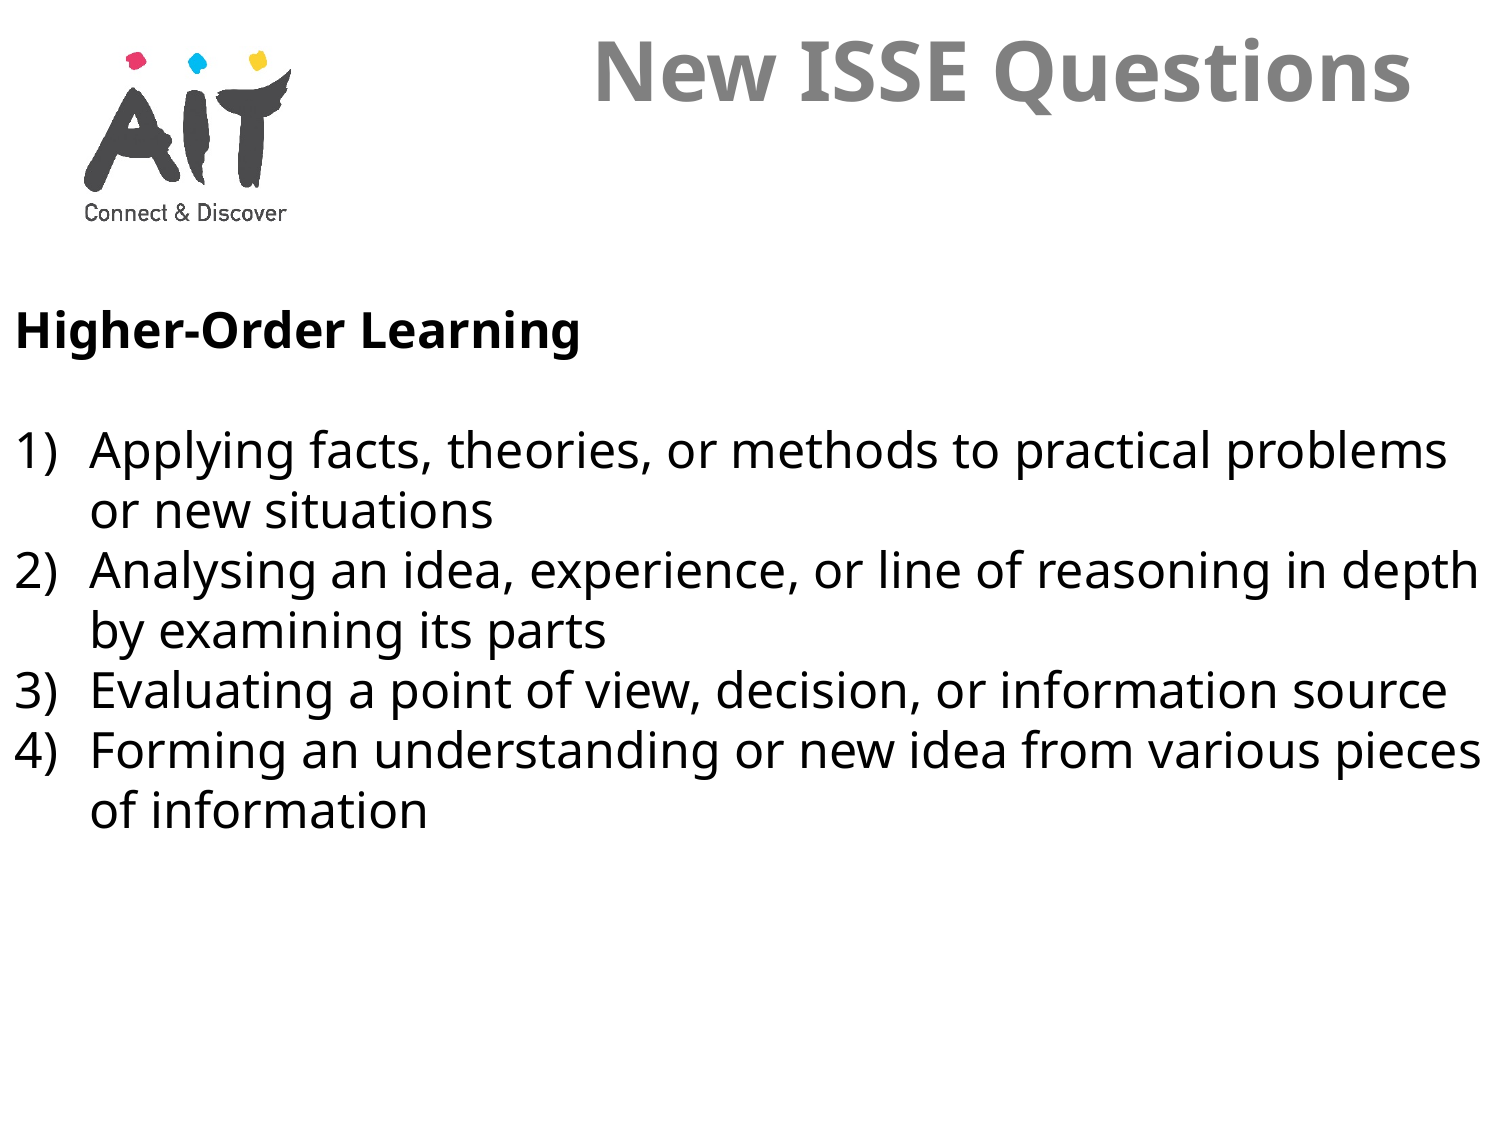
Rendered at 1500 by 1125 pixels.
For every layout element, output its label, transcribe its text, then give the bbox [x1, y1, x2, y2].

text_box Higher-Order Learning Applying facts, theories, or methods to practical problems or new situations Analysing an idea, experience, or line of reasoning in depth by examining its parts Evaluating a point of view, decision, or information source Forming an understanding or new idea from various pieces of information [0, 290, 1500, 926]
title New ISSE Questions [211, 7, 1429, 129]
picture [64, 46, 315, 233]
